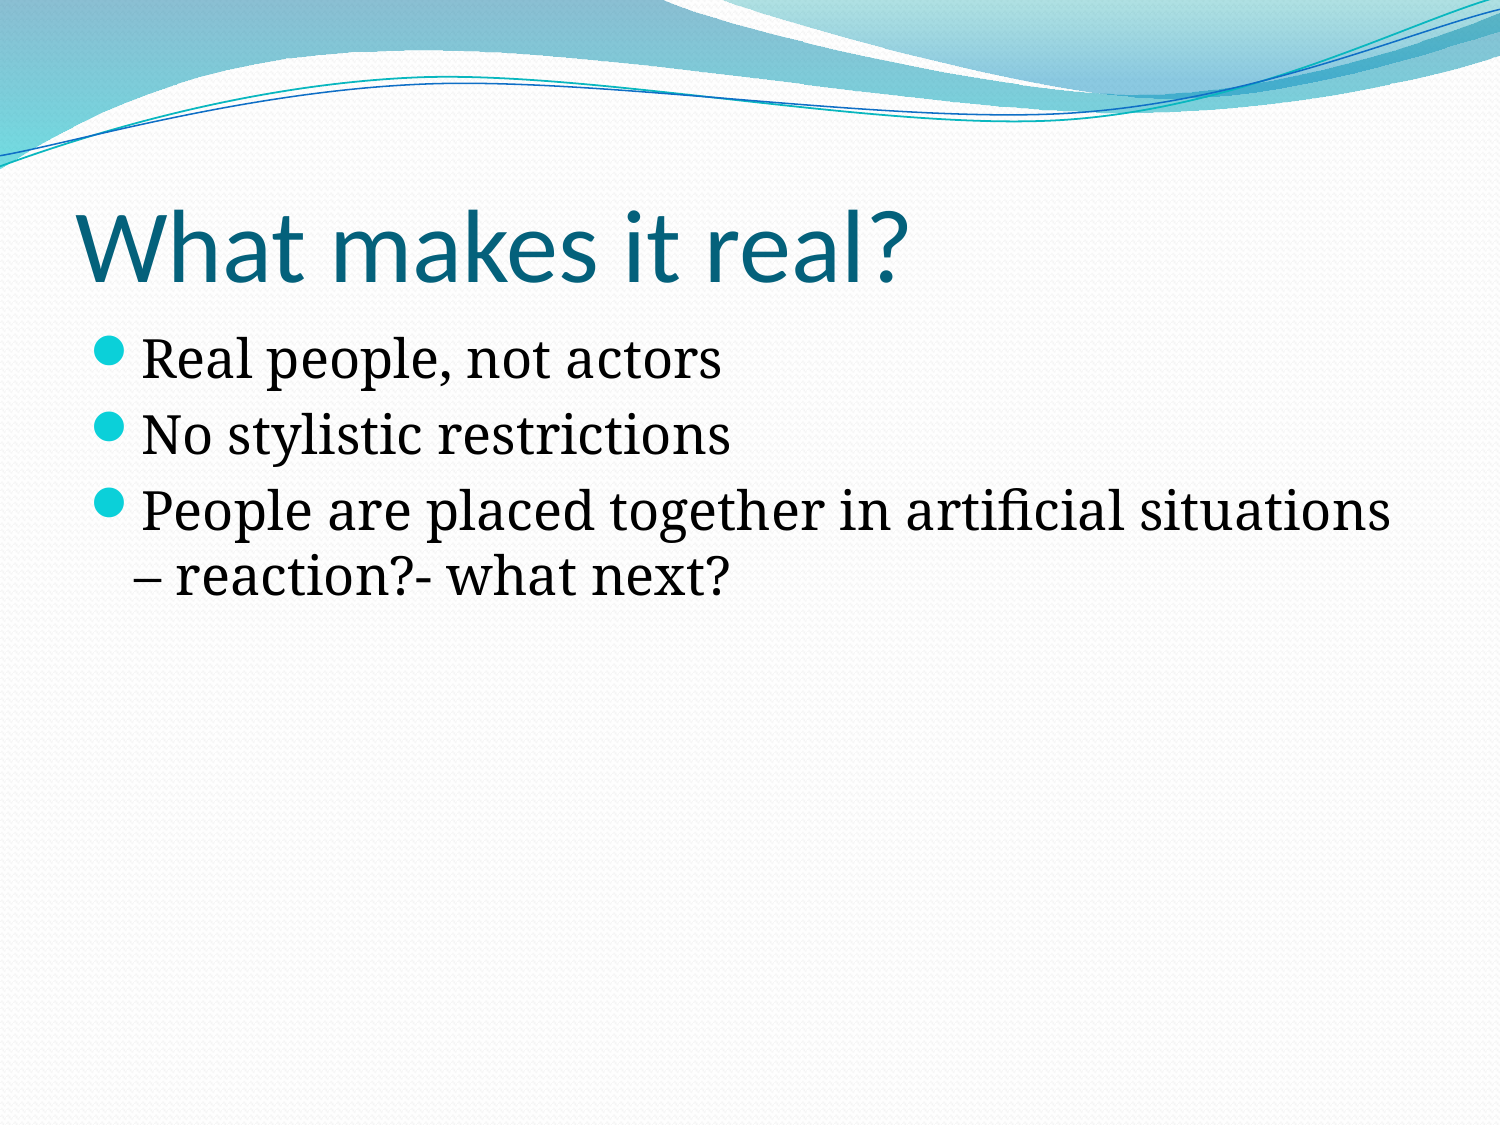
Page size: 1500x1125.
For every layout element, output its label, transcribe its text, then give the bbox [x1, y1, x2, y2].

list Real people, not actors No stylistic restrictions People are placed together in artificial situations – reaction?- what next? [75, 317, 1425, 1038]
title What makes it real? [75, 115, 1425, 303]
